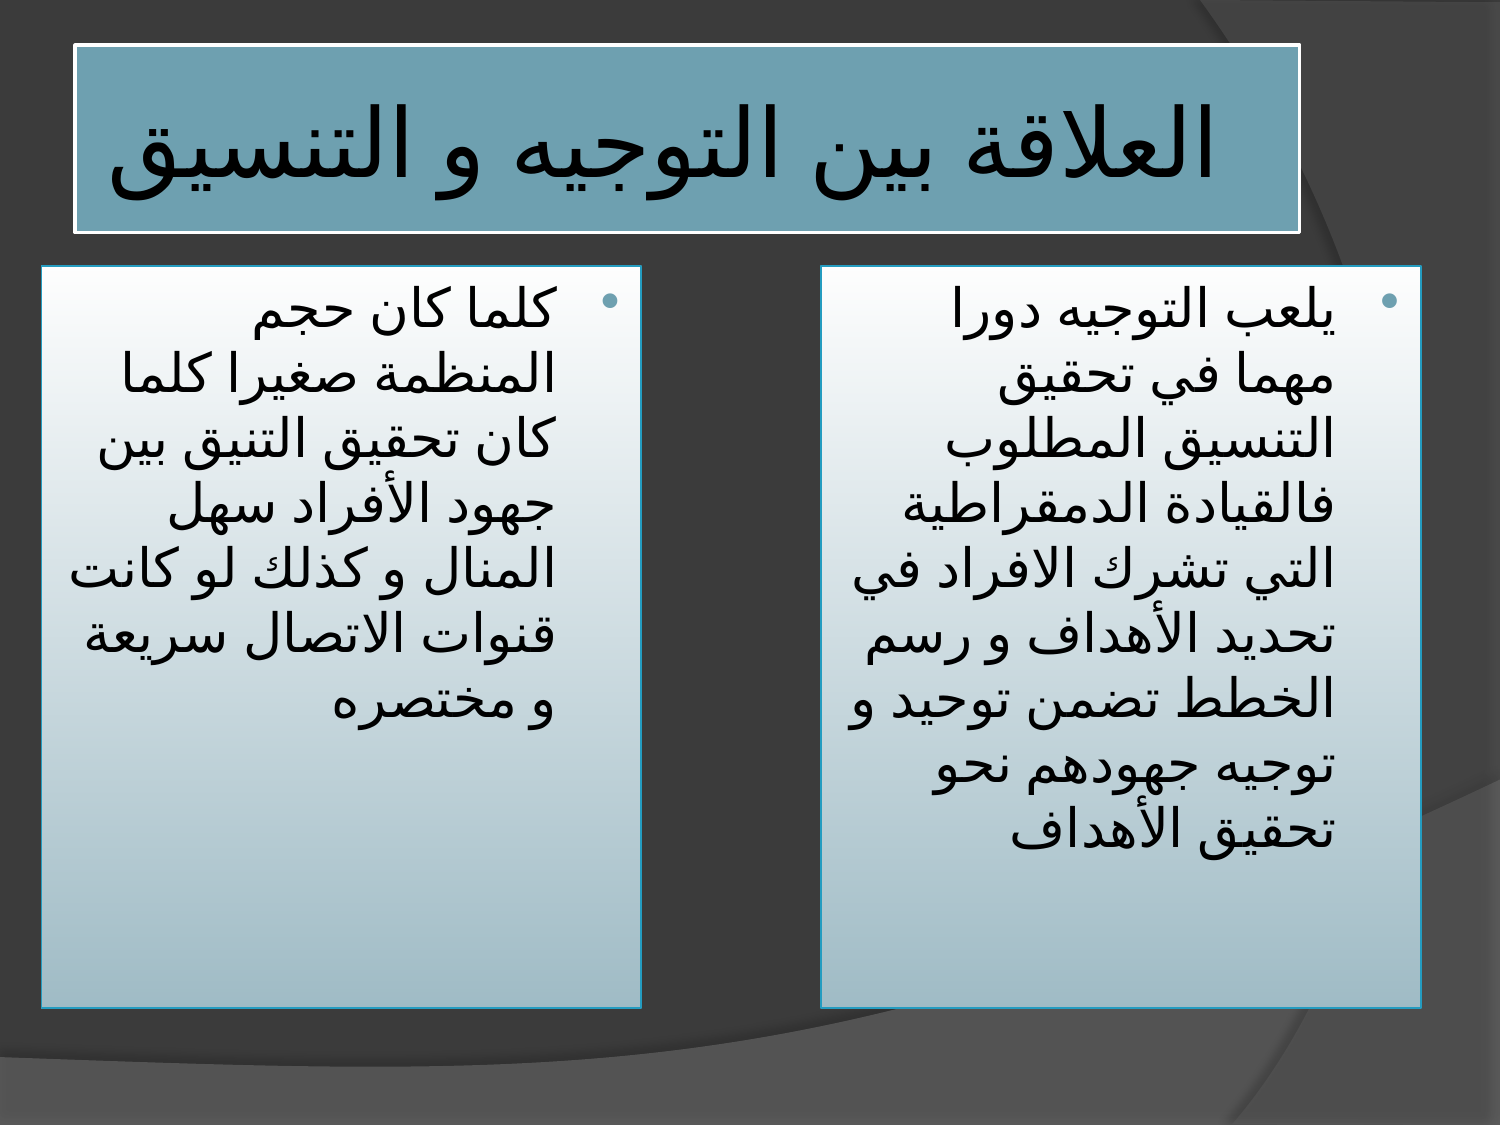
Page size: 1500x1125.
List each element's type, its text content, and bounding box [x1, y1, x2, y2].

title العلاقة بين التوجيه و التنسيق [73, 43, 1301, 234]
list كلما كان حجم المنظمة صغيرا كلما كان تحقيق التنيق بين جهود الأفراد سهل المنال و كذلك لو كانت قنوات الاتصال سريعة و مختصره [41, 265, 642, 1009]
list يلعب التوجيه دورا مهما في تحقيق التنسيق المطلوب فالقيادة الدمقراطية التي تشرك الافراد في تحديد الأهداف و رسم الخطط تضمن توحيد و توجيه جهودهم نحو تحقيق الأهداف [820, 265, 1422, 1009]
